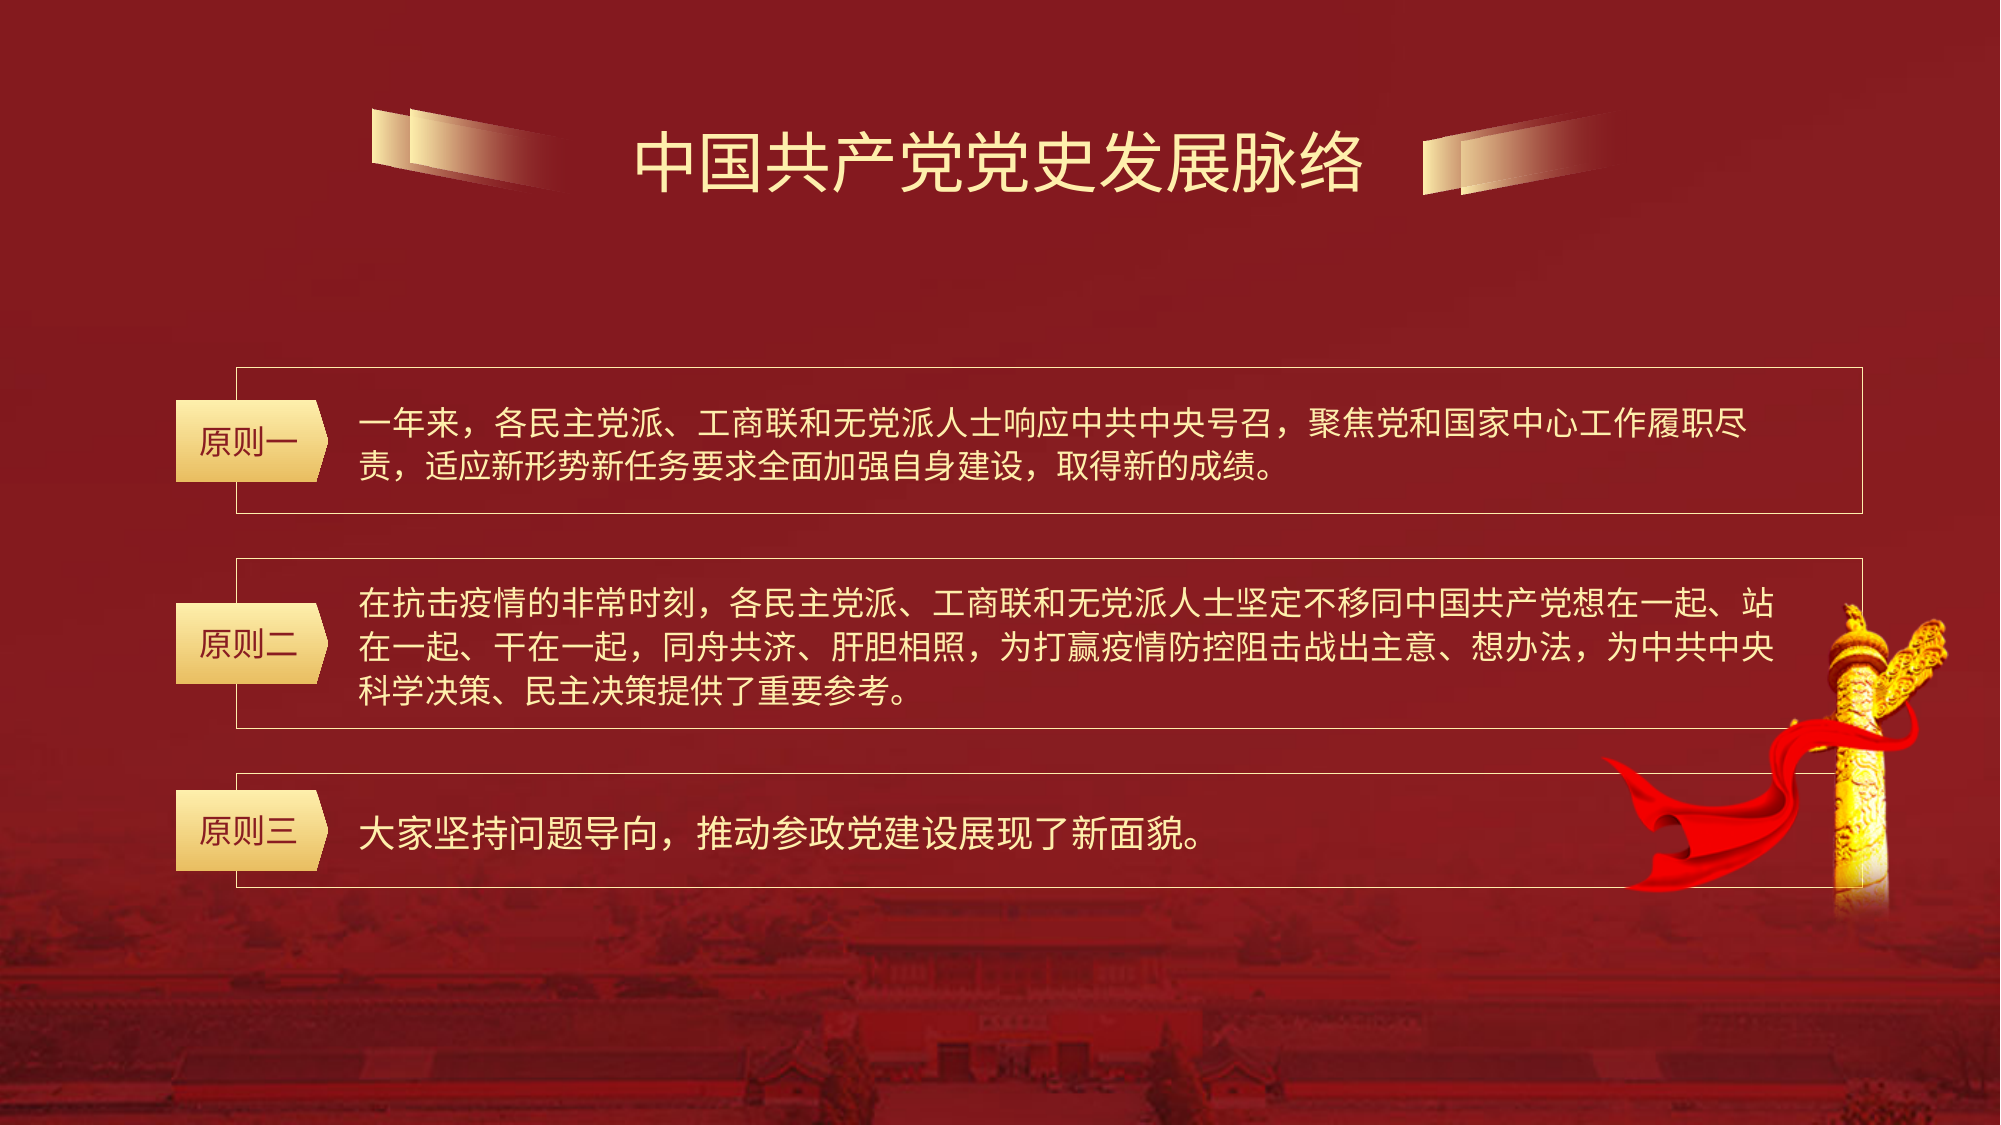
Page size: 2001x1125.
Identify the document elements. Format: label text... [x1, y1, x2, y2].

picture [0, 0, 2000, 1125]
text_box 原则一 [174, 399, 330, 483]
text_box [1423, 108, 1628, 195]
text_box 大家坚持问题导向，推动参政党建设展现了新面貌。 [343, 798, 1600, 863]
text_box 一年来，各民主党派、工商联和无党派人士响应中共中央号召，聚焦党和国家中心工作履职尽责，适应新形势新任务要求全面加强自身建设，取得新的成绩。 [343, 390, 1763, 493]
text_box [236, 558, 1863, 729]
text_box 原则三 [174, 788, 330, 873]
text_box [236, 367, 1863, 514]
text_box 中国共产党党史发展脉络 [576, 113, 1420, 209]
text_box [372, 108, 577, 195]
text_box [236, 773, 1600, 888]
text_box 在抗击疫情的非常时刻，各民主党派、工商联和无党派人士坚定不移同中国共产党想在一起、站在一起、干在一起，同舟共济、肝胆相照，为打赢疫情防控阻击战出主意、想办法，为中共中央科学决策、民主决策提供了重要参考。 [343, 570, 1790, 718]
text_box 原则二 [174, 601, 330, 686]
